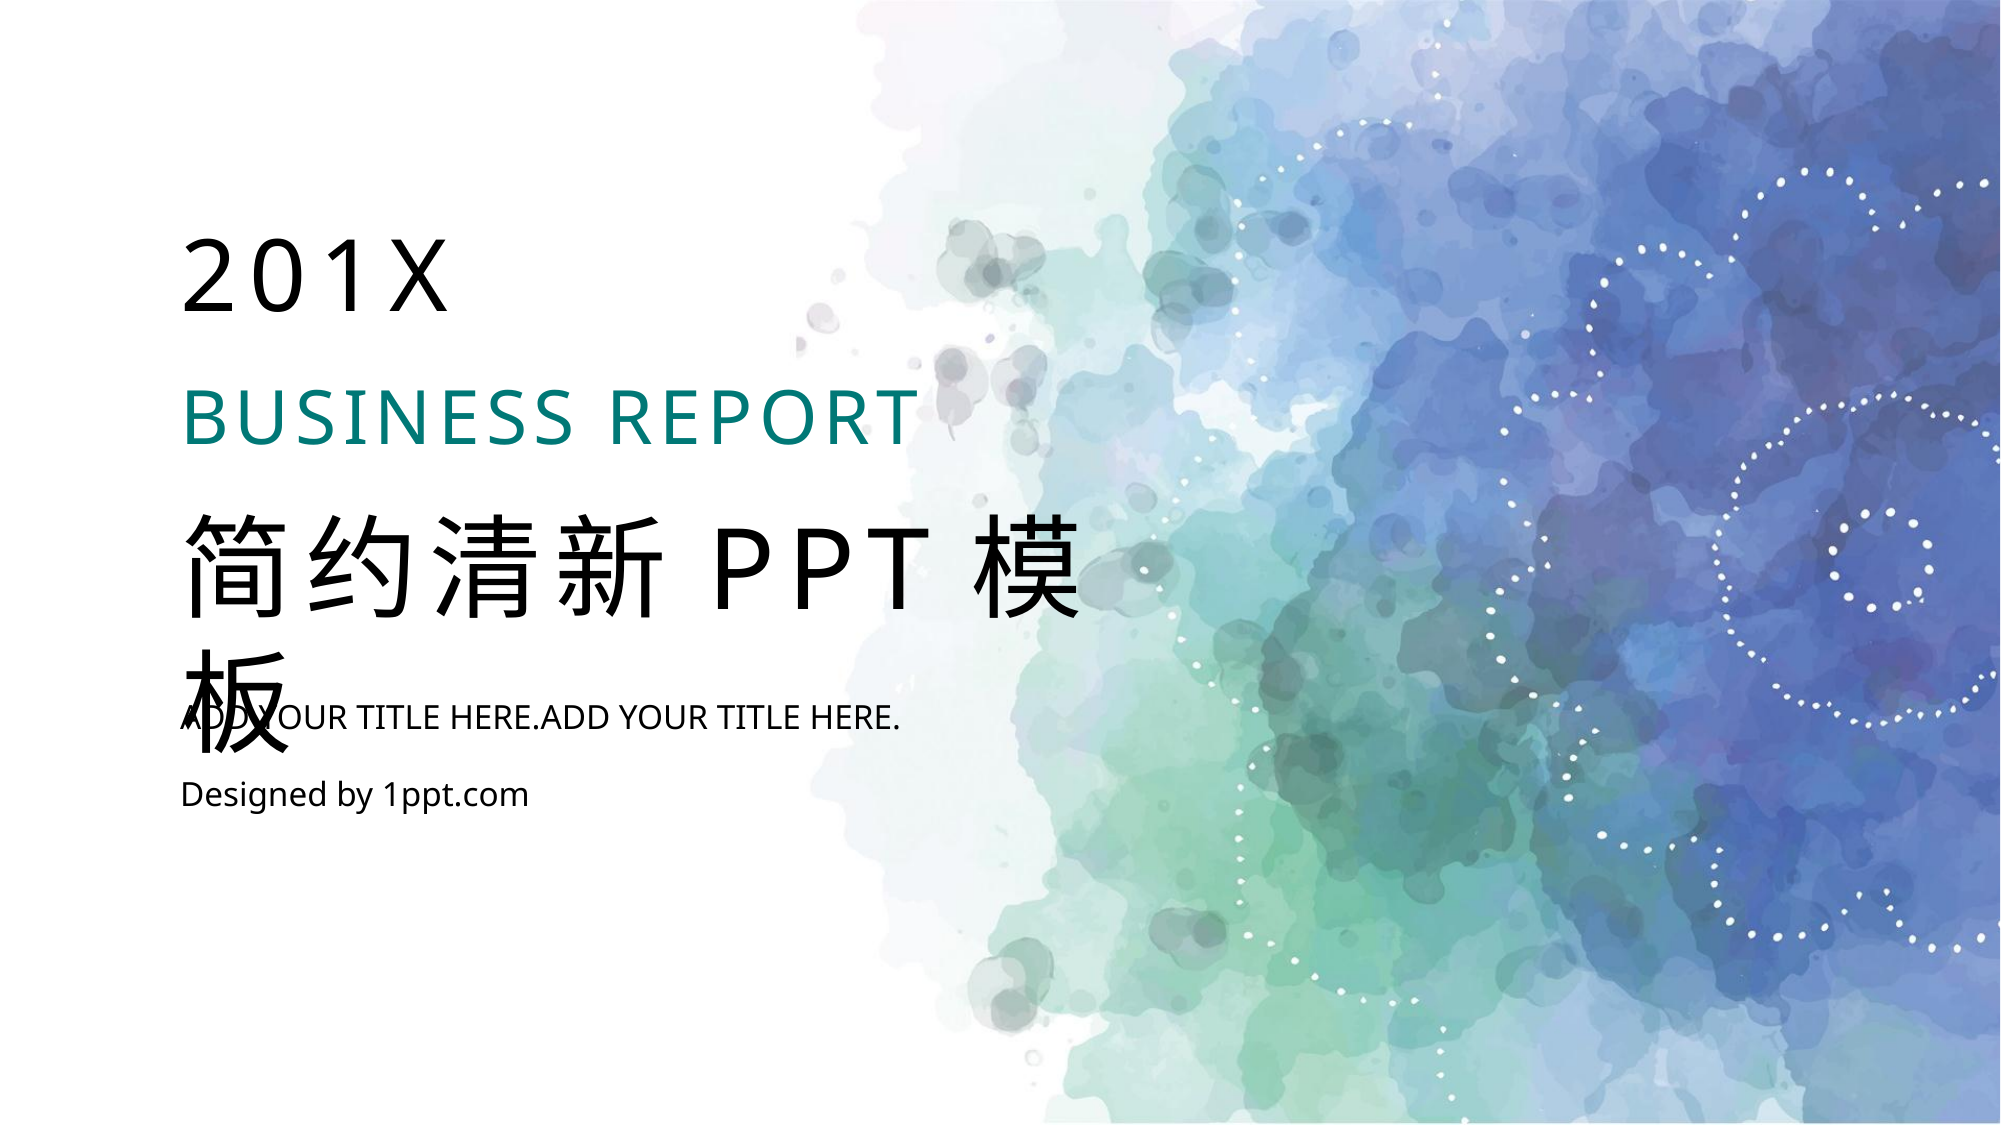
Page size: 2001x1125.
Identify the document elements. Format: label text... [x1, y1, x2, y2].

text_box Designed by 1ppt.com [165, 766, 730, 821]
text_box 201X [165, 204, 559, 339]
picture [0, 0, 2001, 1125]
text_box ADD YOUR TITLE HERE.ADD YOUR TITLE HERE. [165, 689, 1178, 744]
text_box 简约清新PPT模板 [165, 489, 1204, 774]
text_box BUSINESS REPORT [165, 361, 945, 467]
